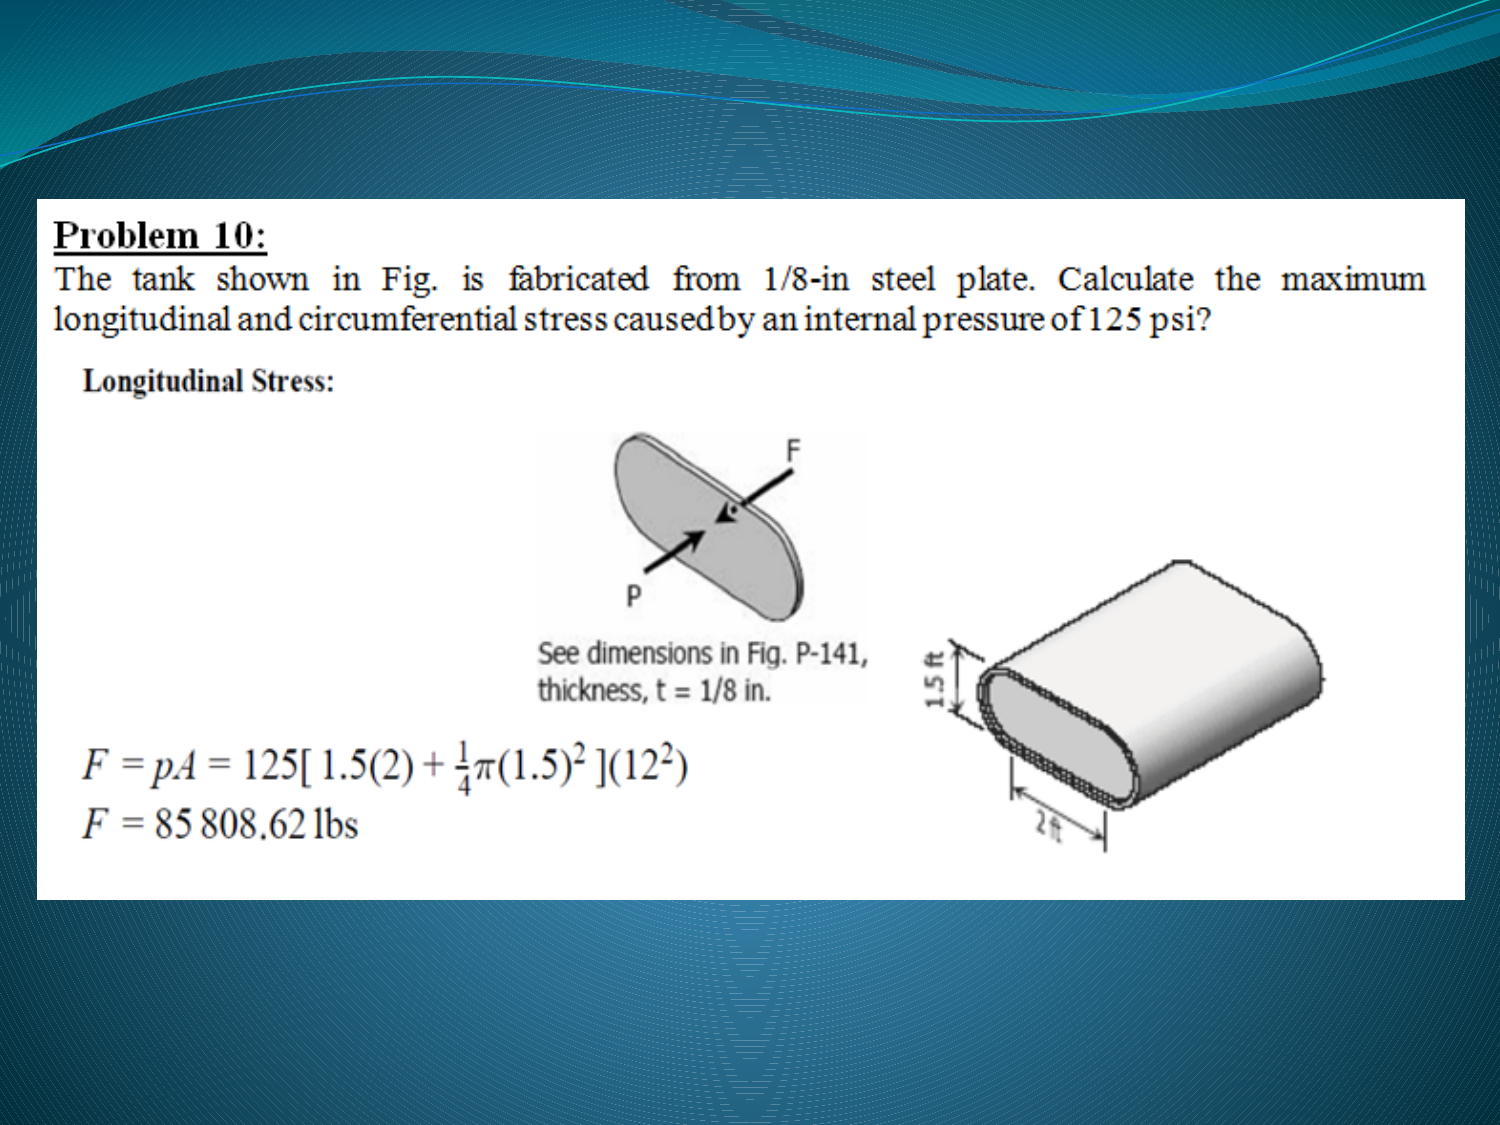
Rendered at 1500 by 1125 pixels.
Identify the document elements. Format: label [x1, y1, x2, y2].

picture [37, 199, 1465, 901]
